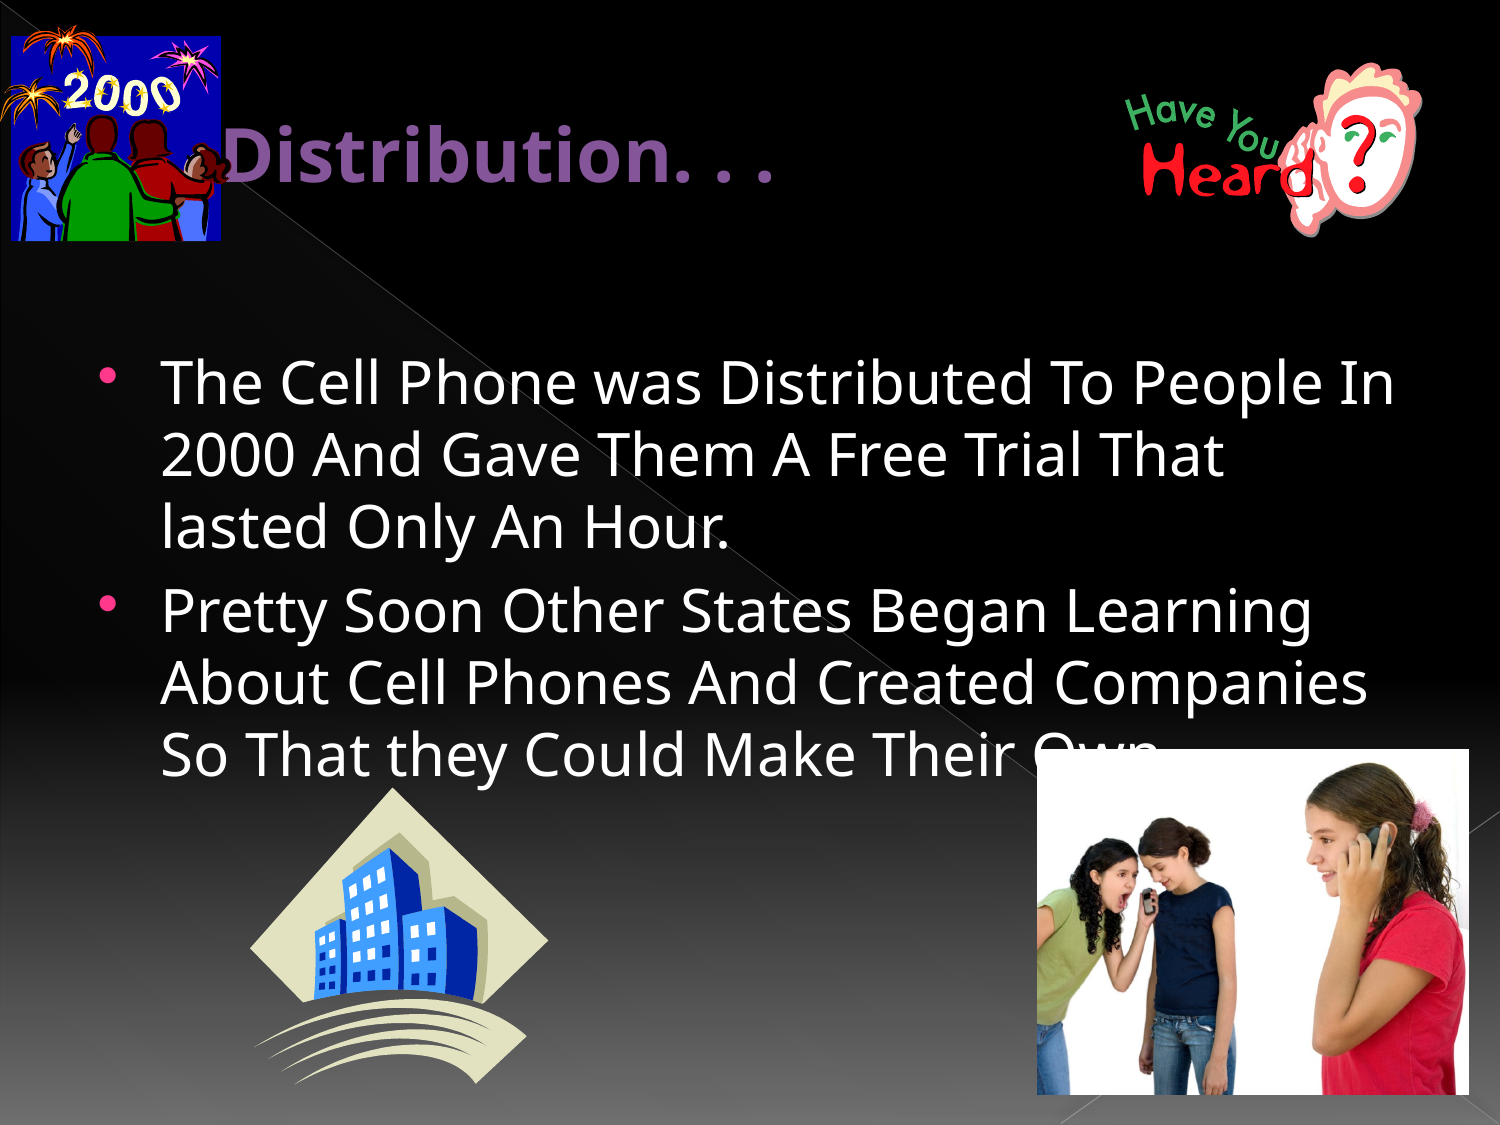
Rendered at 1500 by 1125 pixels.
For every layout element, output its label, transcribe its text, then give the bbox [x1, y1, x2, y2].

title Distribution. . . [125, 37, 1475, 267]
picture [0, 24, 232, 242]
list The Cell Phone was Distributed To People In 2000 And Gave Them A Free Trial That lasted Only An Hour. Pretty Soon Other States Began Learning About Cell Phones And Created Companies So That they Could Make Their Own. [75, 337, 1425, 804]
picture [1124, 62, 1423, 241]
picture [249, 787, 549, 1085]
picture [1037, 749, 1469, 1096]
